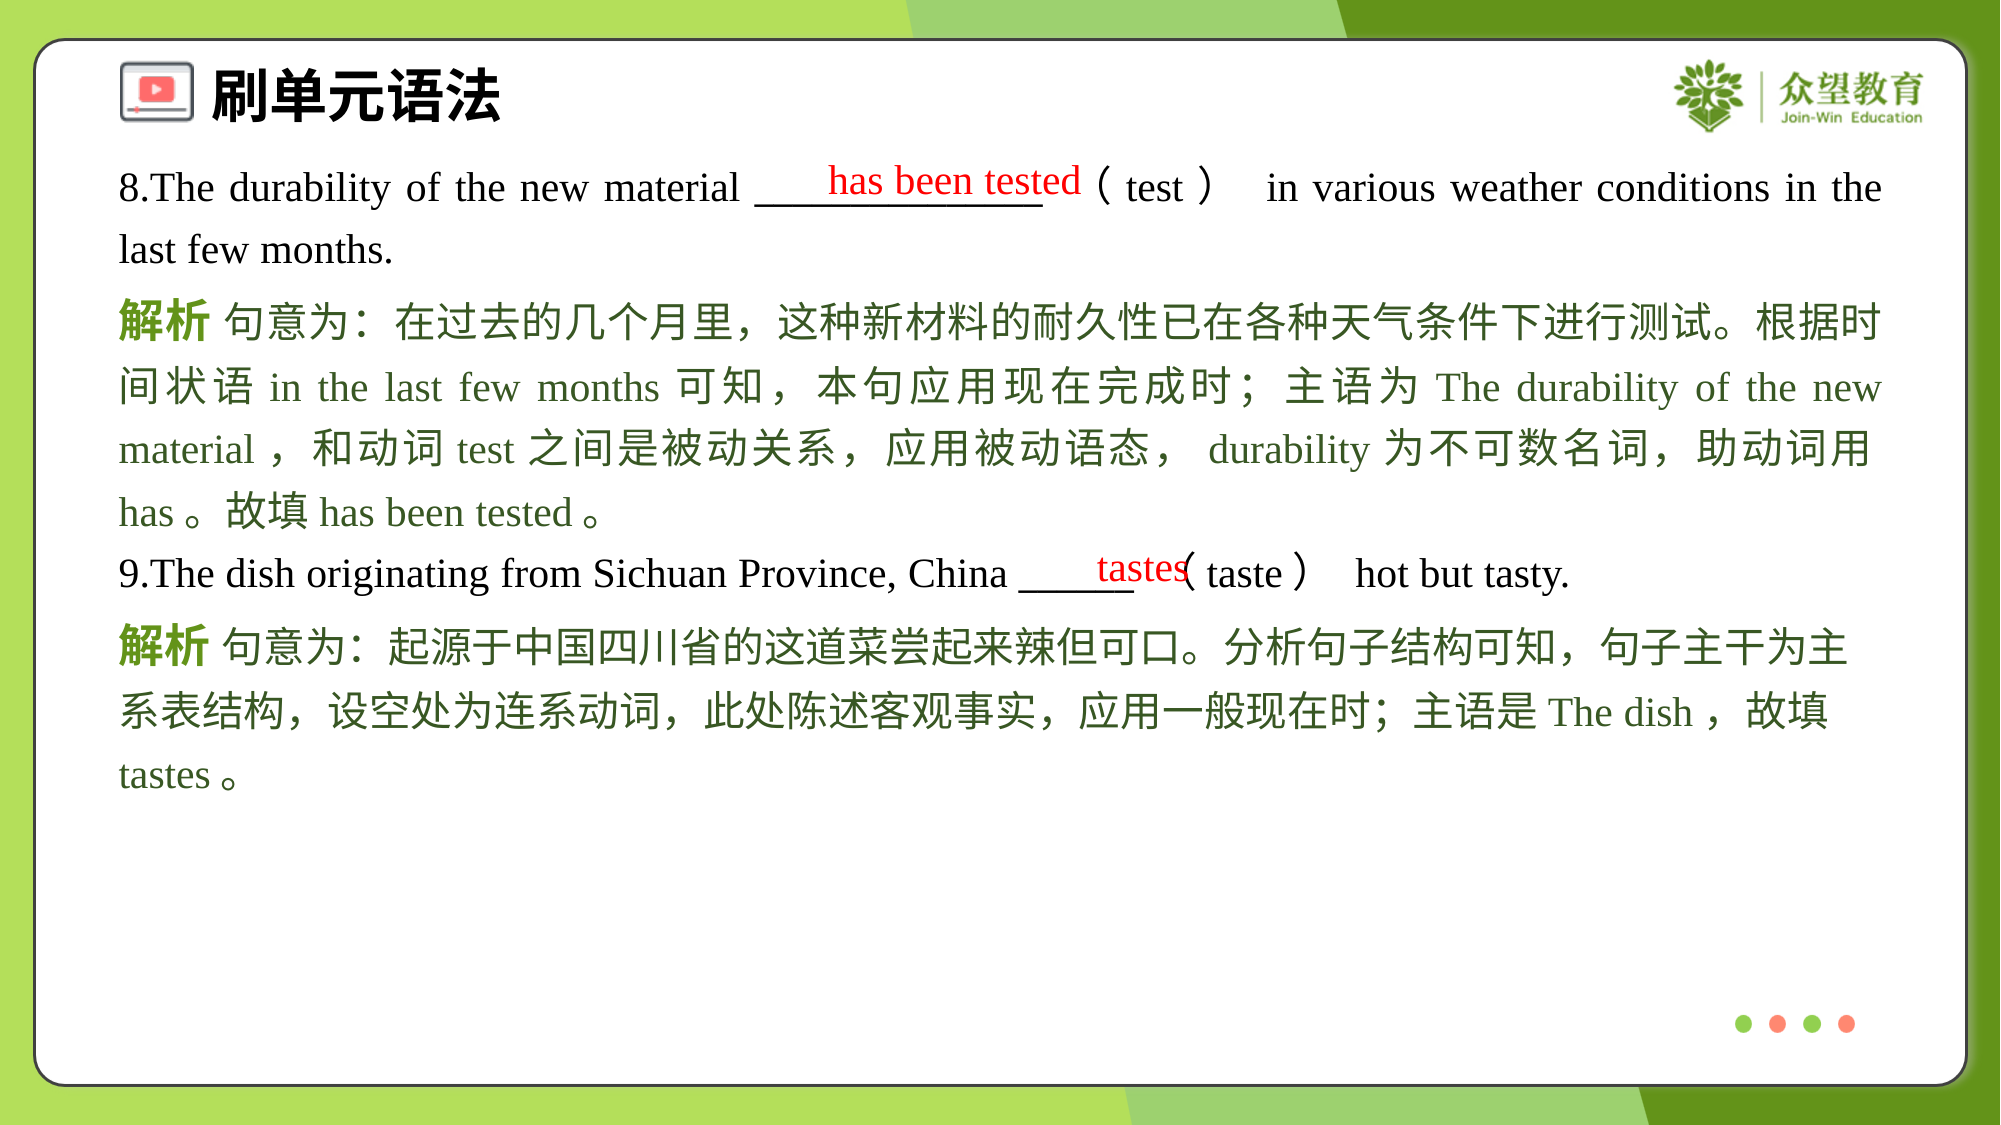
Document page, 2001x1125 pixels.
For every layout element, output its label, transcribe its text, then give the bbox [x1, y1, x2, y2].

text_box 9.The dish originating from Sichuan Province, China ______ （taste） hot but tasty. [118, 533, 1883, 591]
text_box 8.The durability of the new material _______________ （test） in various weather conditions in the last few months. [118, 146, 1883, 267]
text_box has been tested [813, 140, 1096, 198]
text_box tastes [1092, 527, 1194, 585]
picture [0, 0, 2000, 1125]
text_box 解析 句意为：在过去的几个月里，这种新材料的耐久性已在各种天气条件下进行测试。根据时间状语in the last few months可知，本句应用现在完成时；主语为The durability of the new material，和动词test之间是被动关系，应用被动语态，durability为不可数名词，助动词用has。故填has been tested。 [118, 278, 1883, 530]
text_box 解析 句意为：起源于中国四川省的这道菜尝起来辣但可口。分析句子结构可知，句子主干为主系表结构，设空处为连系动词，此处陈述客观事实，应用一般现在时；主语是The dish，故填tastes。 [118, 603, 1883, 793]
